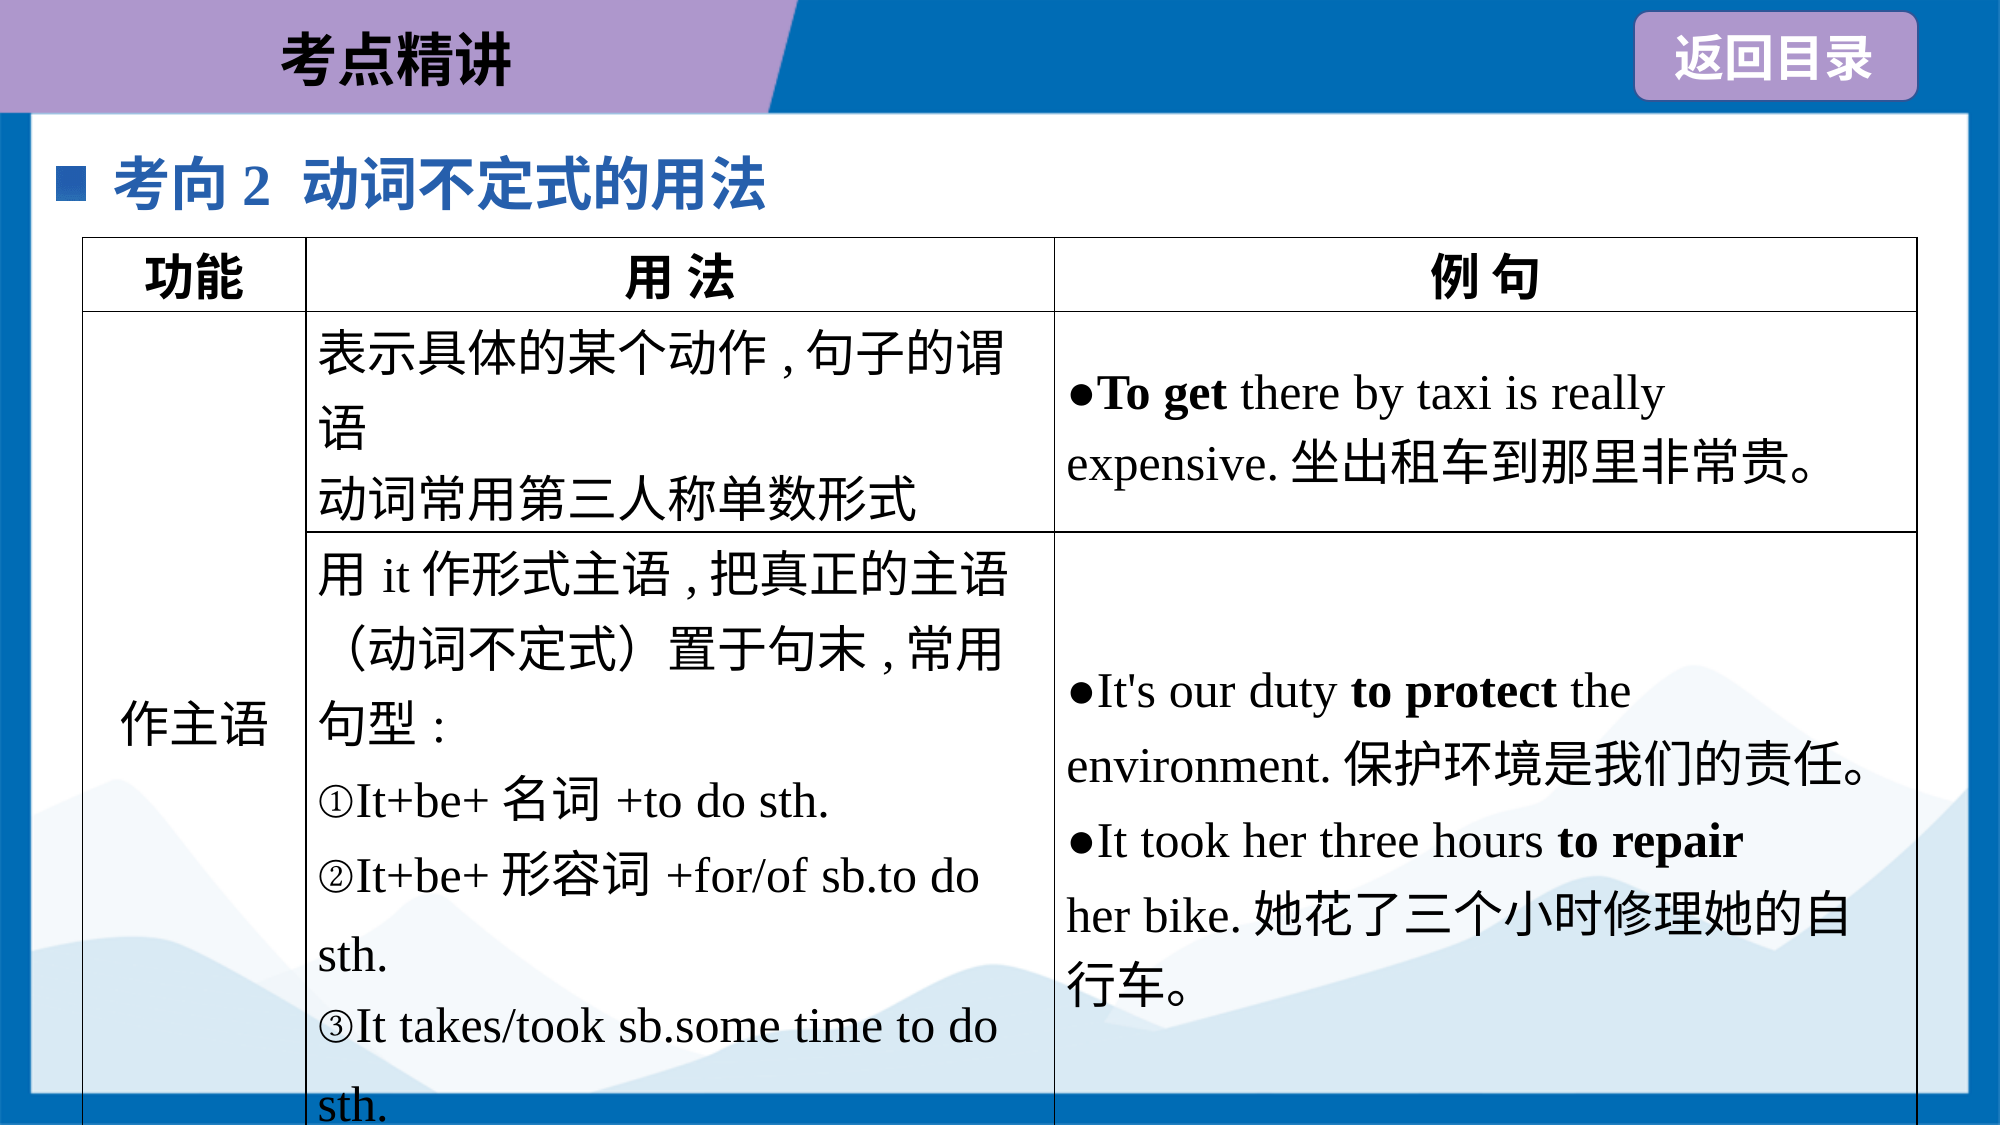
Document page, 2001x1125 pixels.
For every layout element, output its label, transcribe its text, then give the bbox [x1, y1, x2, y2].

table_cell 用it作形式主语,把真正的主语 （动词不定式）置于句末,常用 句型: ①It+be+名词+to do sth. ②It+be+形容词+for/of sb.to do sth. ③It takes/took sb.some time to do sth. [307, 533, 1054, 1125]
table_header 例 句 [1055, 238, 1916, 311]
text_box 考向2 动词不定式的用法 [112, 146, 1917, 217]
table_cell ●To get there by taxi is really expensive.坐出租车到那里非常贵。 [1055, 312, 1916, 531]
table_header 用 法 [307, 238, 1054, 311]
table_header 功能 [83, 238, 305, 311]
table_cell ●It's our duty to protect the environment.保护环境是我们的责任。 ●It took her three hours to repair her bike.她花了三个小时修理她的自 行车。 [1055, 533, 1916, 1125]
picture [0, 0, 2000, 1125]
table_cell 作主语 [83, 312, 305, 1125]
table_cell 表示具体的某个动作,句子的谓语 动词常用第三人称单数形式 [307, 312, 1054, 531]
